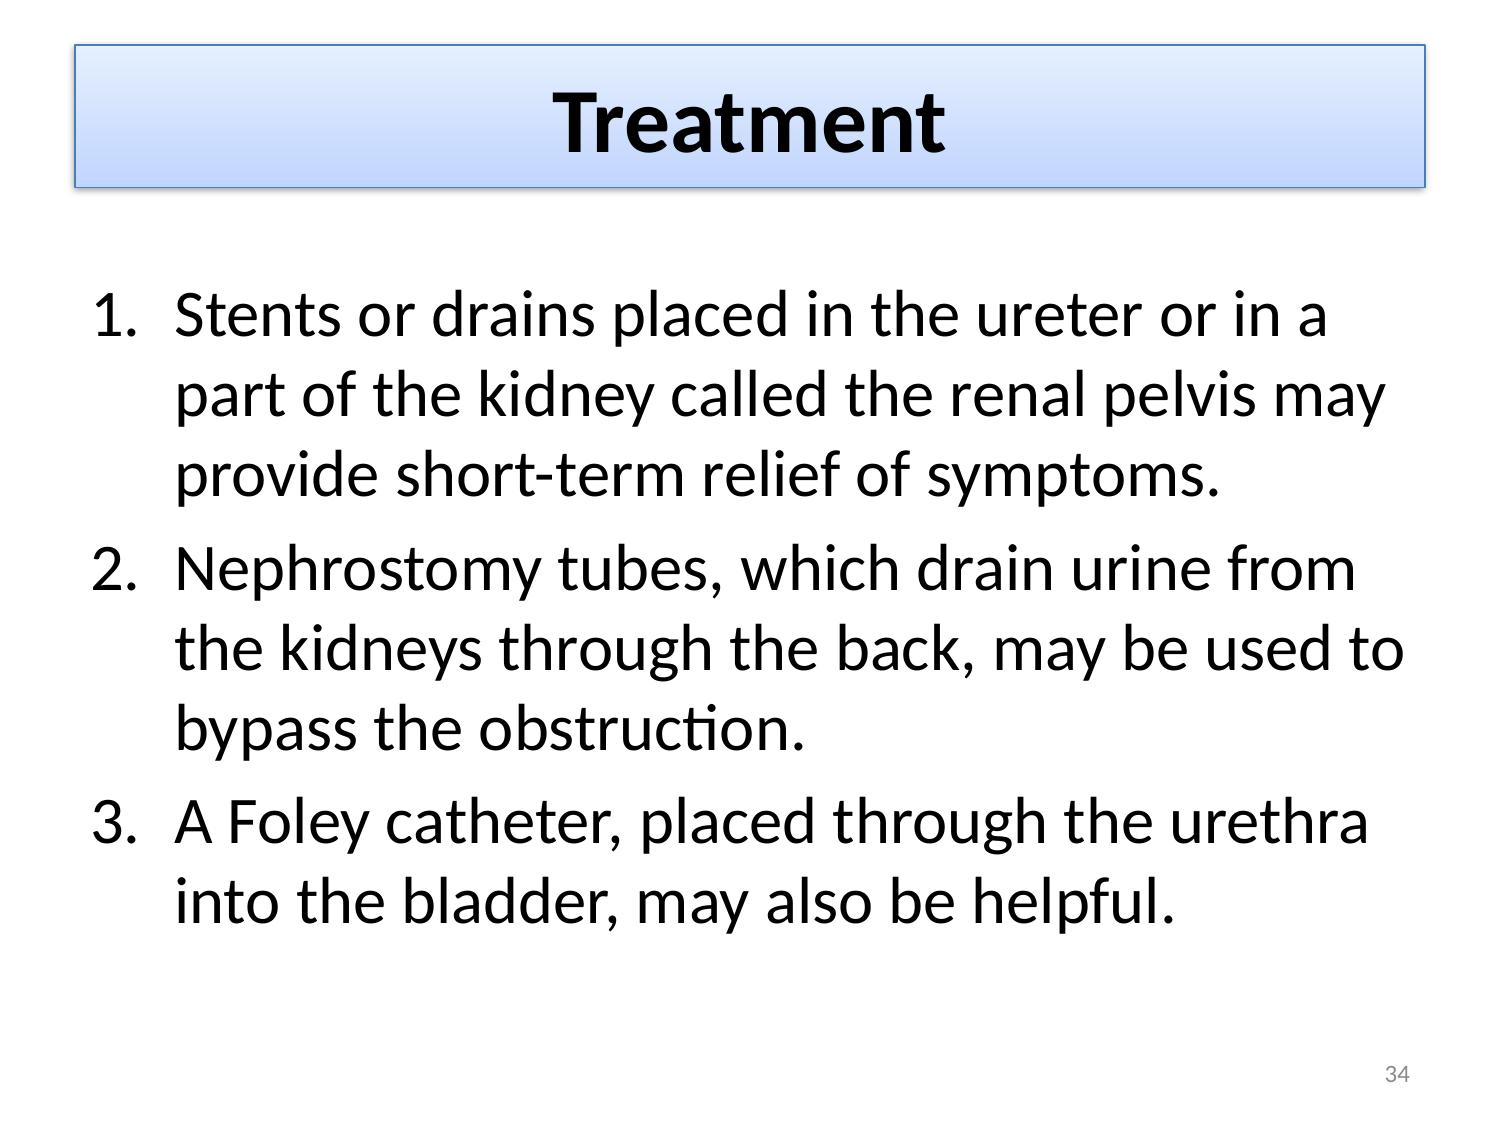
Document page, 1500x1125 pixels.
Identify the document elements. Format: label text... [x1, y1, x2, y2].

title Treatment [74, 44, 1426, 188]
slide_number 34 [1074, 1042, 1425, 1103]
list Stents or drains placed in the ureter or in a part of the kidney called the renal pelvis may provide short-term relief of symptoms. Nephrostomy tubes, which drain urine from the kidneys through the back, may be used to bypass the obstruction. A Foley catheter, placed through the urethra into the bladder, may also be helpful. [75, 262, 1425, 1005]
